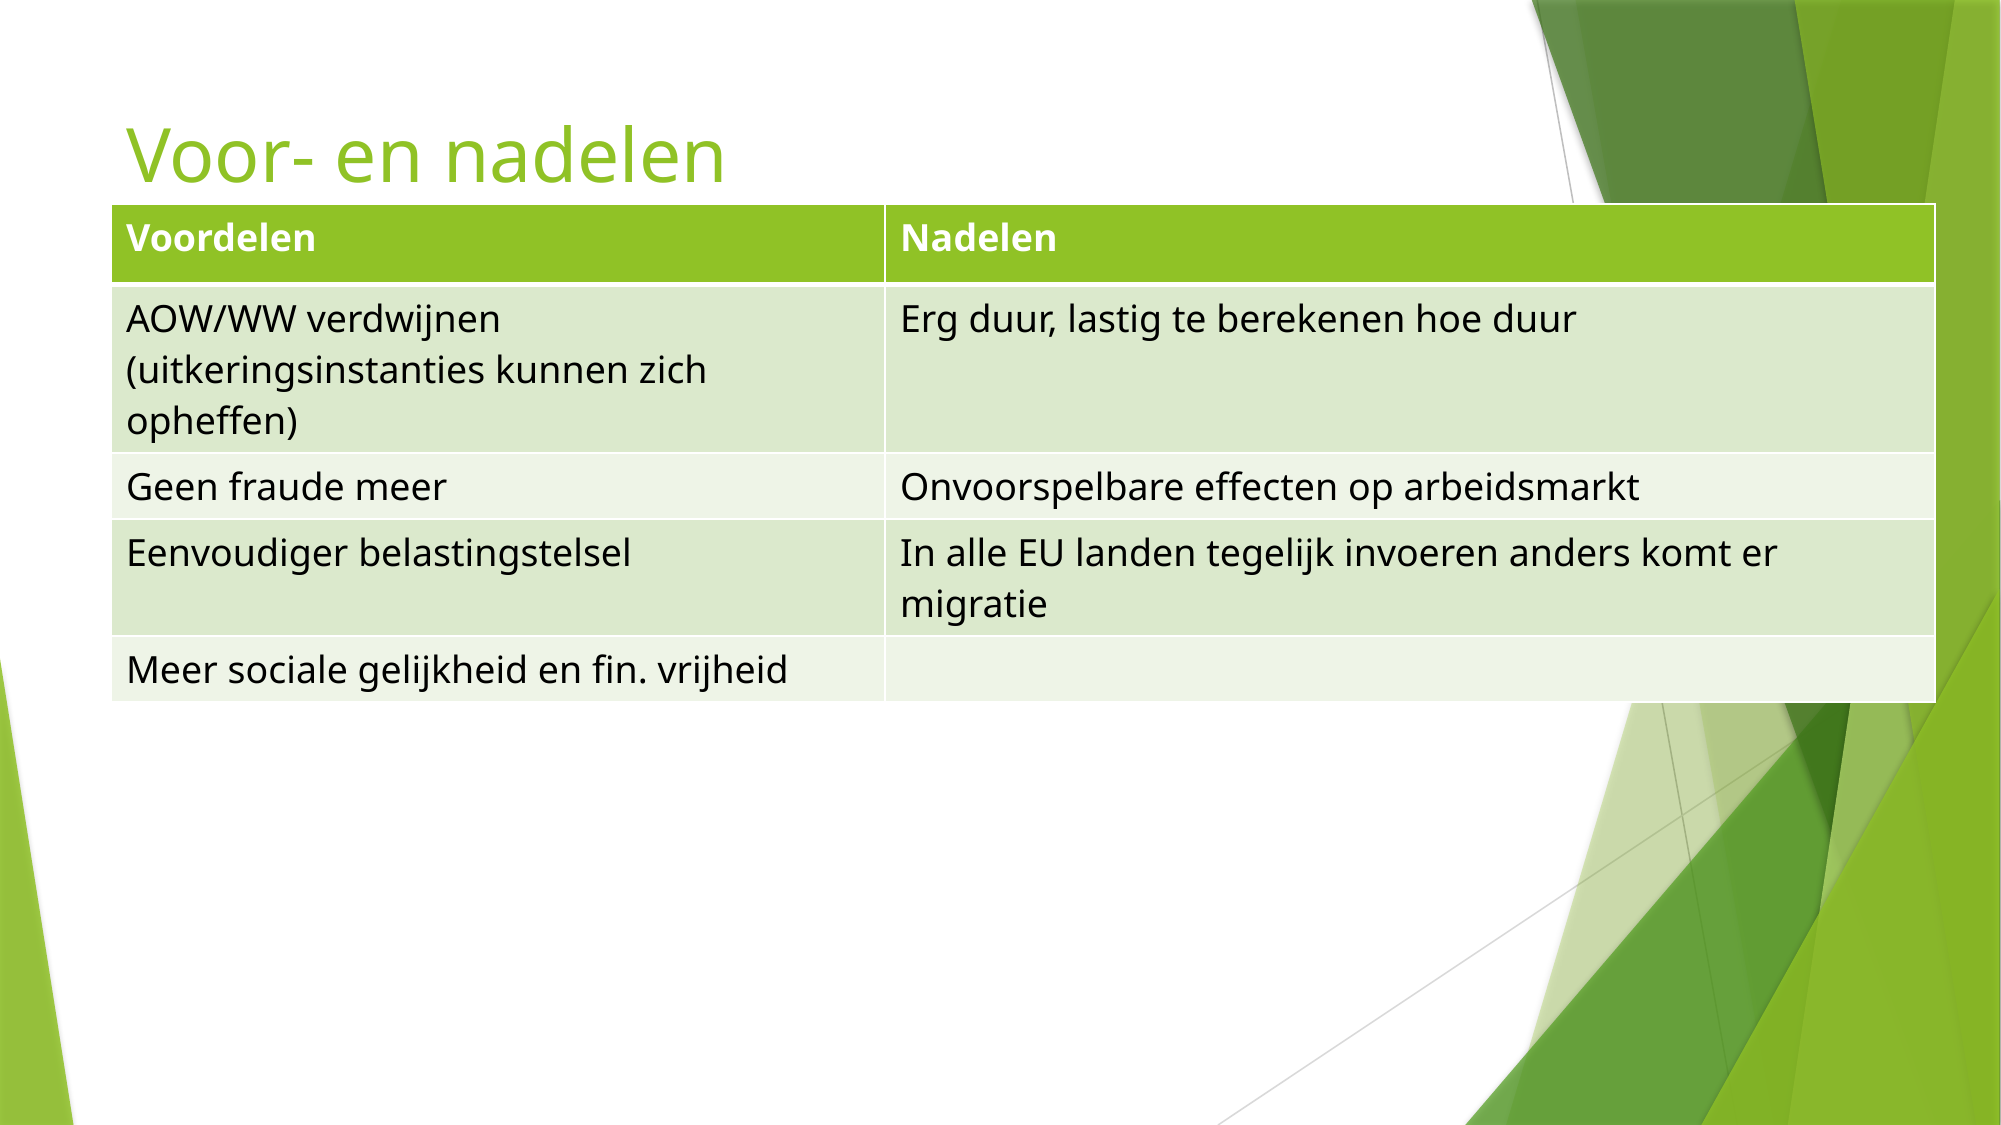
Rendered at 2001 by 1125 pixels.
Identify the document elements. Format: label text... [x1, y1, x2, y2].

table_cell AOW/WW verdwijnen (uitkeringsinstanties kunnen zich opheffen) [112, 287, 884, 452]
title Voor- en nadelen [111, 99, 1522, 203]
table_cell Meer sociale gelijkheid en fin. vrijheid [112, 637, 884, 701]
table_cell In alle EU landen tegelijk invoeren anders komt er migratie [886, 520, 1934, 635]
table_header Nadelen [886, 205, 1934, 282]
table_cell Eenvoudiger belastingstelsel [112, 520, 884, 635]
table_cell Onvoorspelbare effecten op arbeidsmarkt [886, 454, 1934, 518]
table_cell [886, 637, 1934, 701]
table_cell Geen fraude meer [112, 454, 884, 518]
table_cell Erg duur, lastig te berekenen hoe duur [886, 287, 1934, 452]
table_header Voordelen [112, 205, 884, 282]
